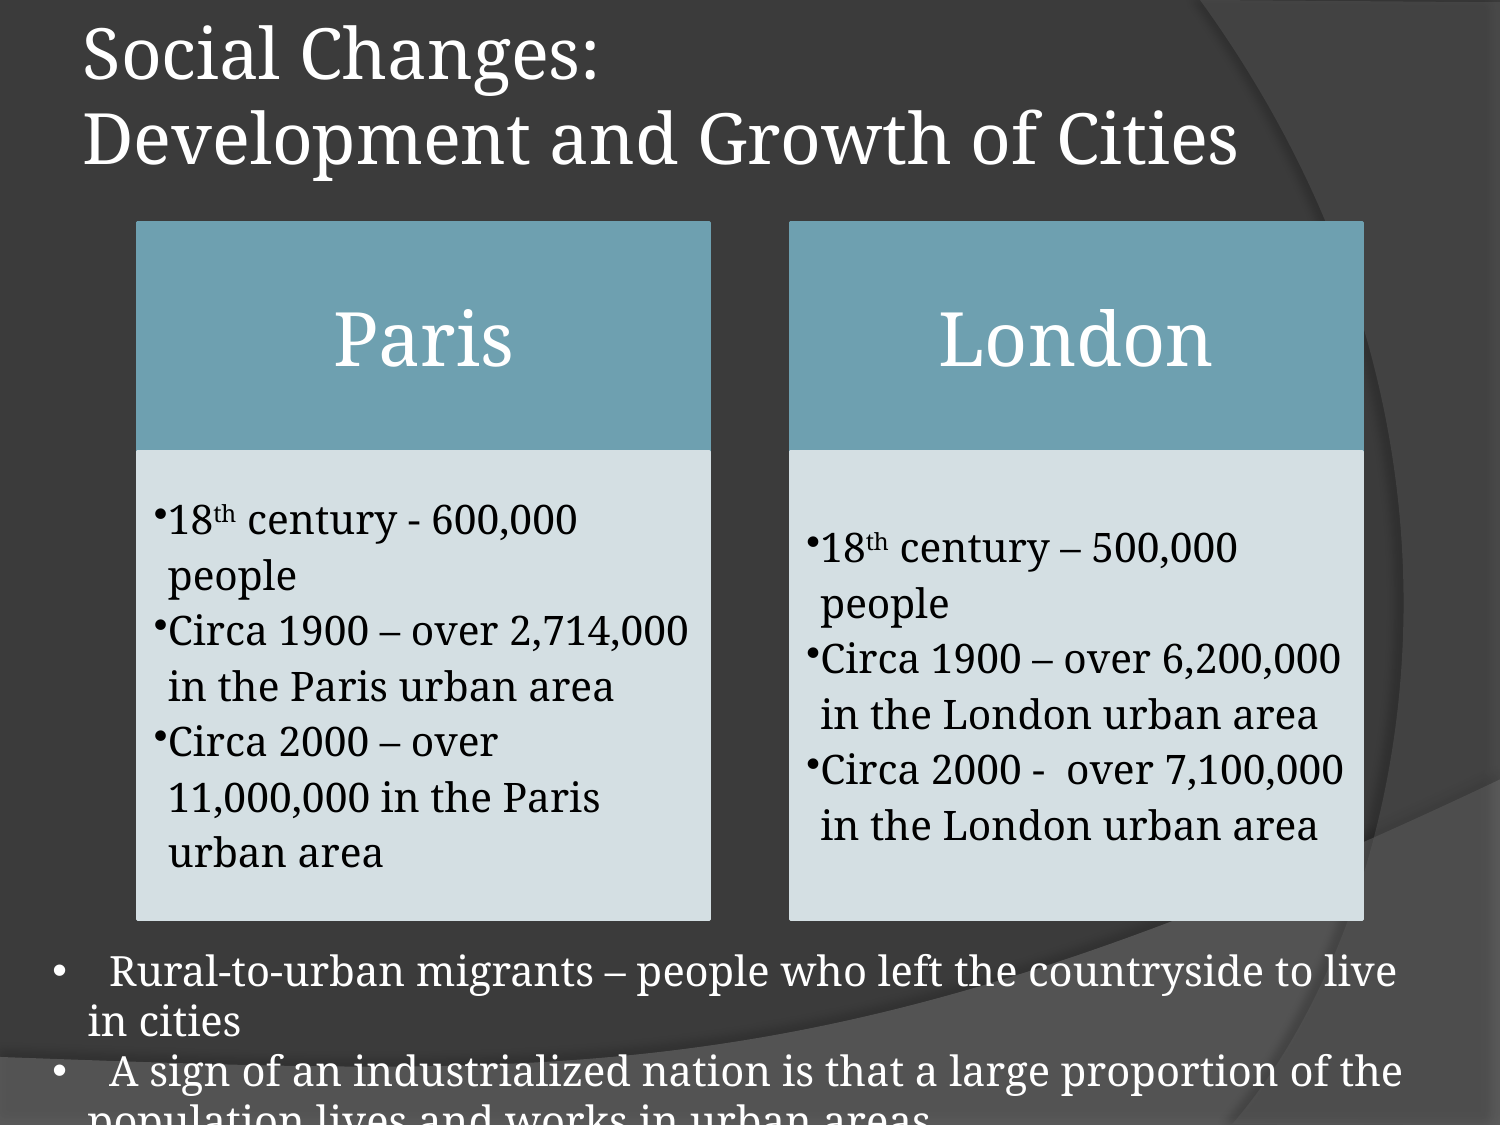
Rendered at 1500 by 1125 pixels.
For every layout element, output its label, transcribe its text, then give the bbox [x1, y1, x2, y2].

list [137, 199, 1363, 943]
text_box Rural-to-urban migrants – people who left the countryside to live in cities A sign of an industrialized nation is that a large proportion of the population lives and works in urban areas [37, 937, 1463, 1125]
title Social Changes: Development and Growth of Cities [75, 0, 1413, 188]
